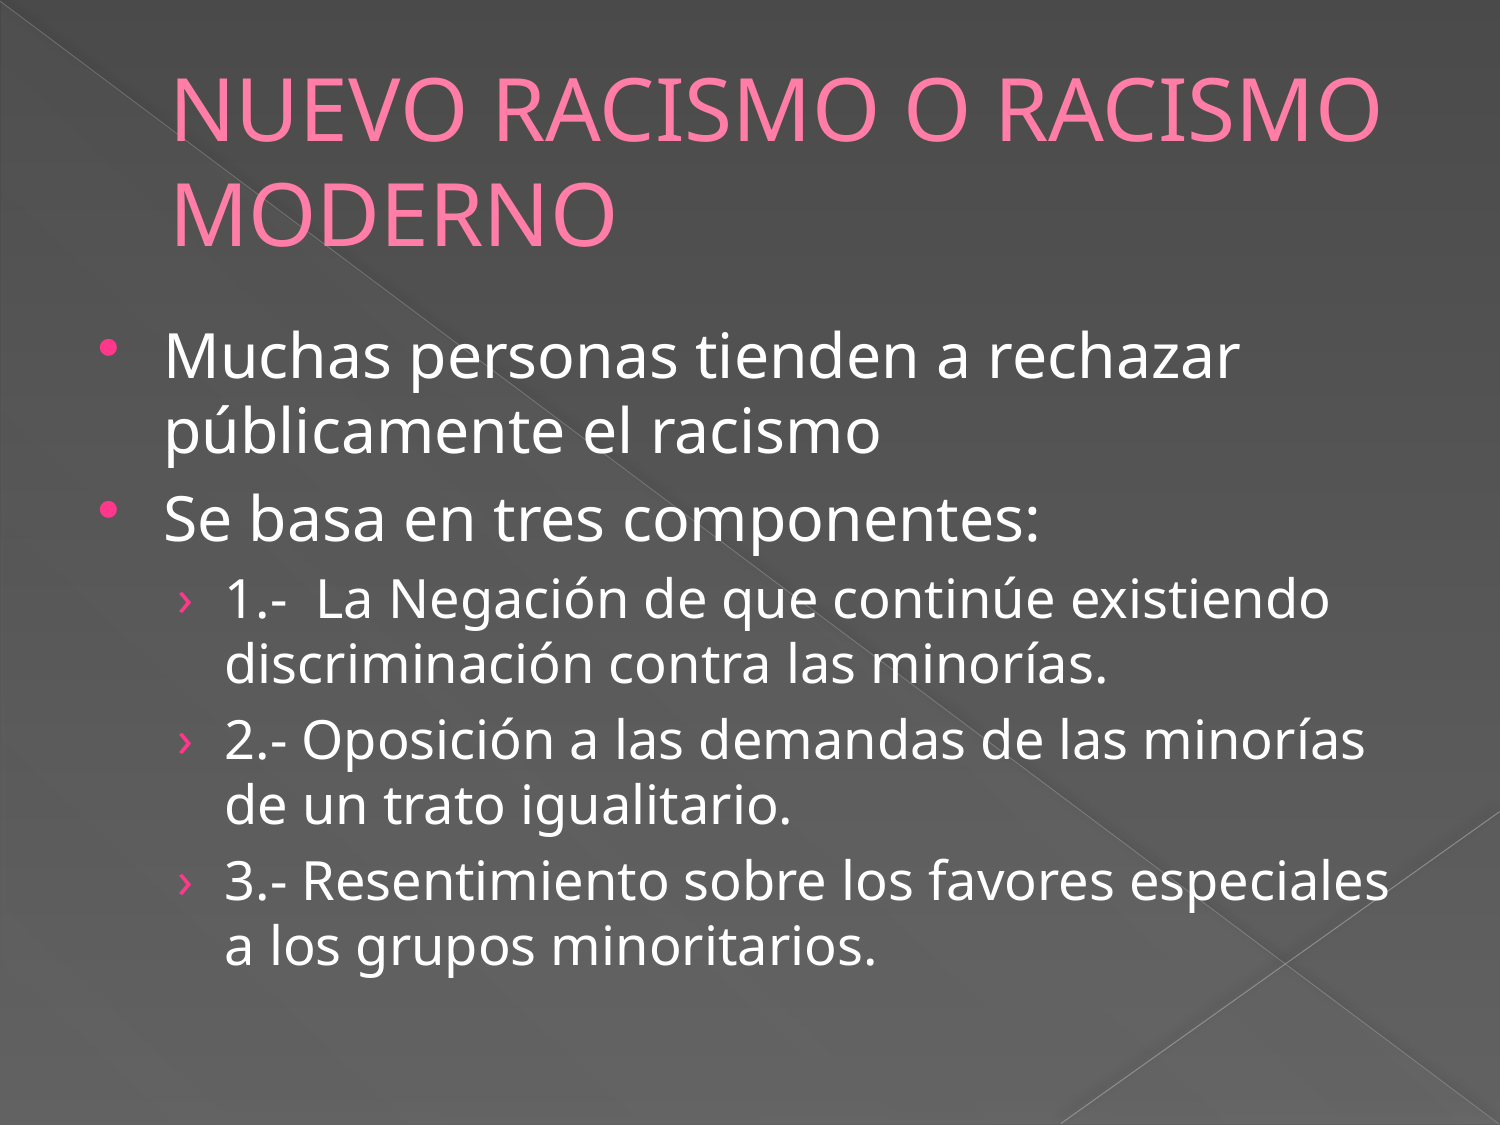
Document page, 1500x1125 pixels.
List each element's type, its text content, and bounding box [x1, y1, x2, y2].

title NUEVO RACISMO O RACISMO MODERNO [75, 43, 1425, 274]
list Muchas personas tienden a rechazar públicamente el racismo Se basa en tres componentes: 1.- La Negación de que continúe existiendo discriminación contra las minorías. 2.- Oposición a las demandas de las minorías de un trato igualitario. 3.- Resentimiento sobre los favores especiales a los grupos minoritarios. [75, 308, 1425, 1059]
